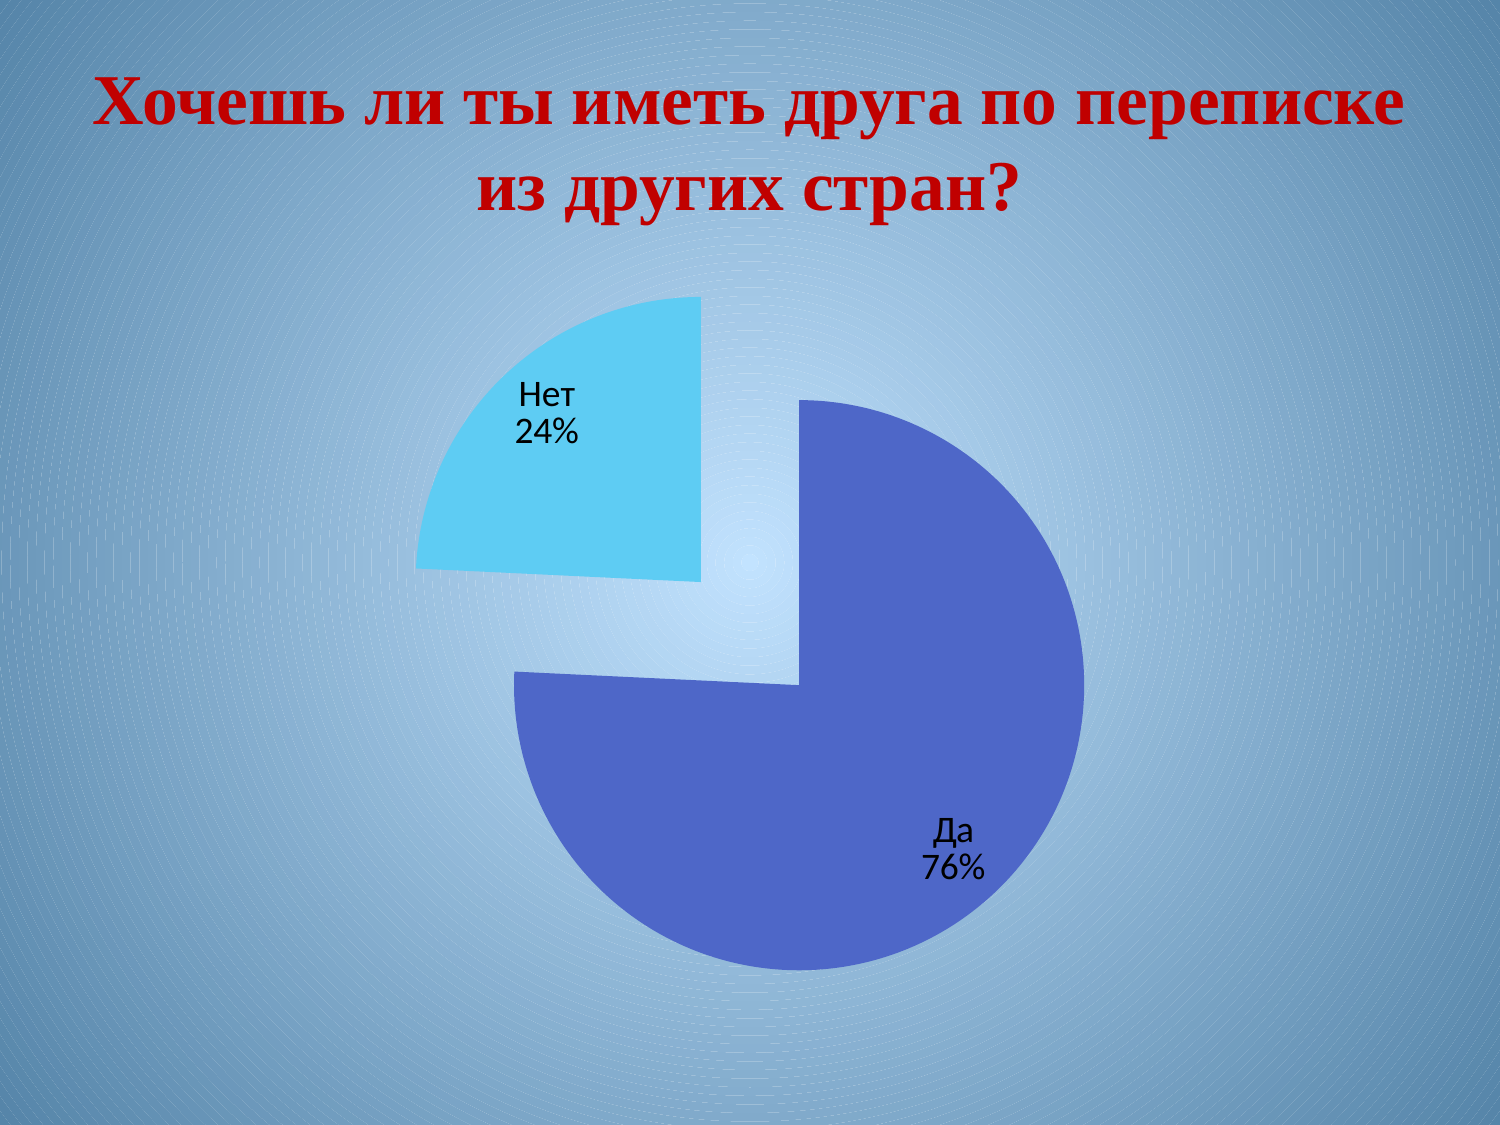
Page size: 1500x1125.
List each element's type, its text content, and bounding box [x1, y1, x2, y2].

chart [74, 262, 1426, 1006]
title Хочешь ли ты иметь друга по переписке из других стран? [75, 45, 1425, 233]
